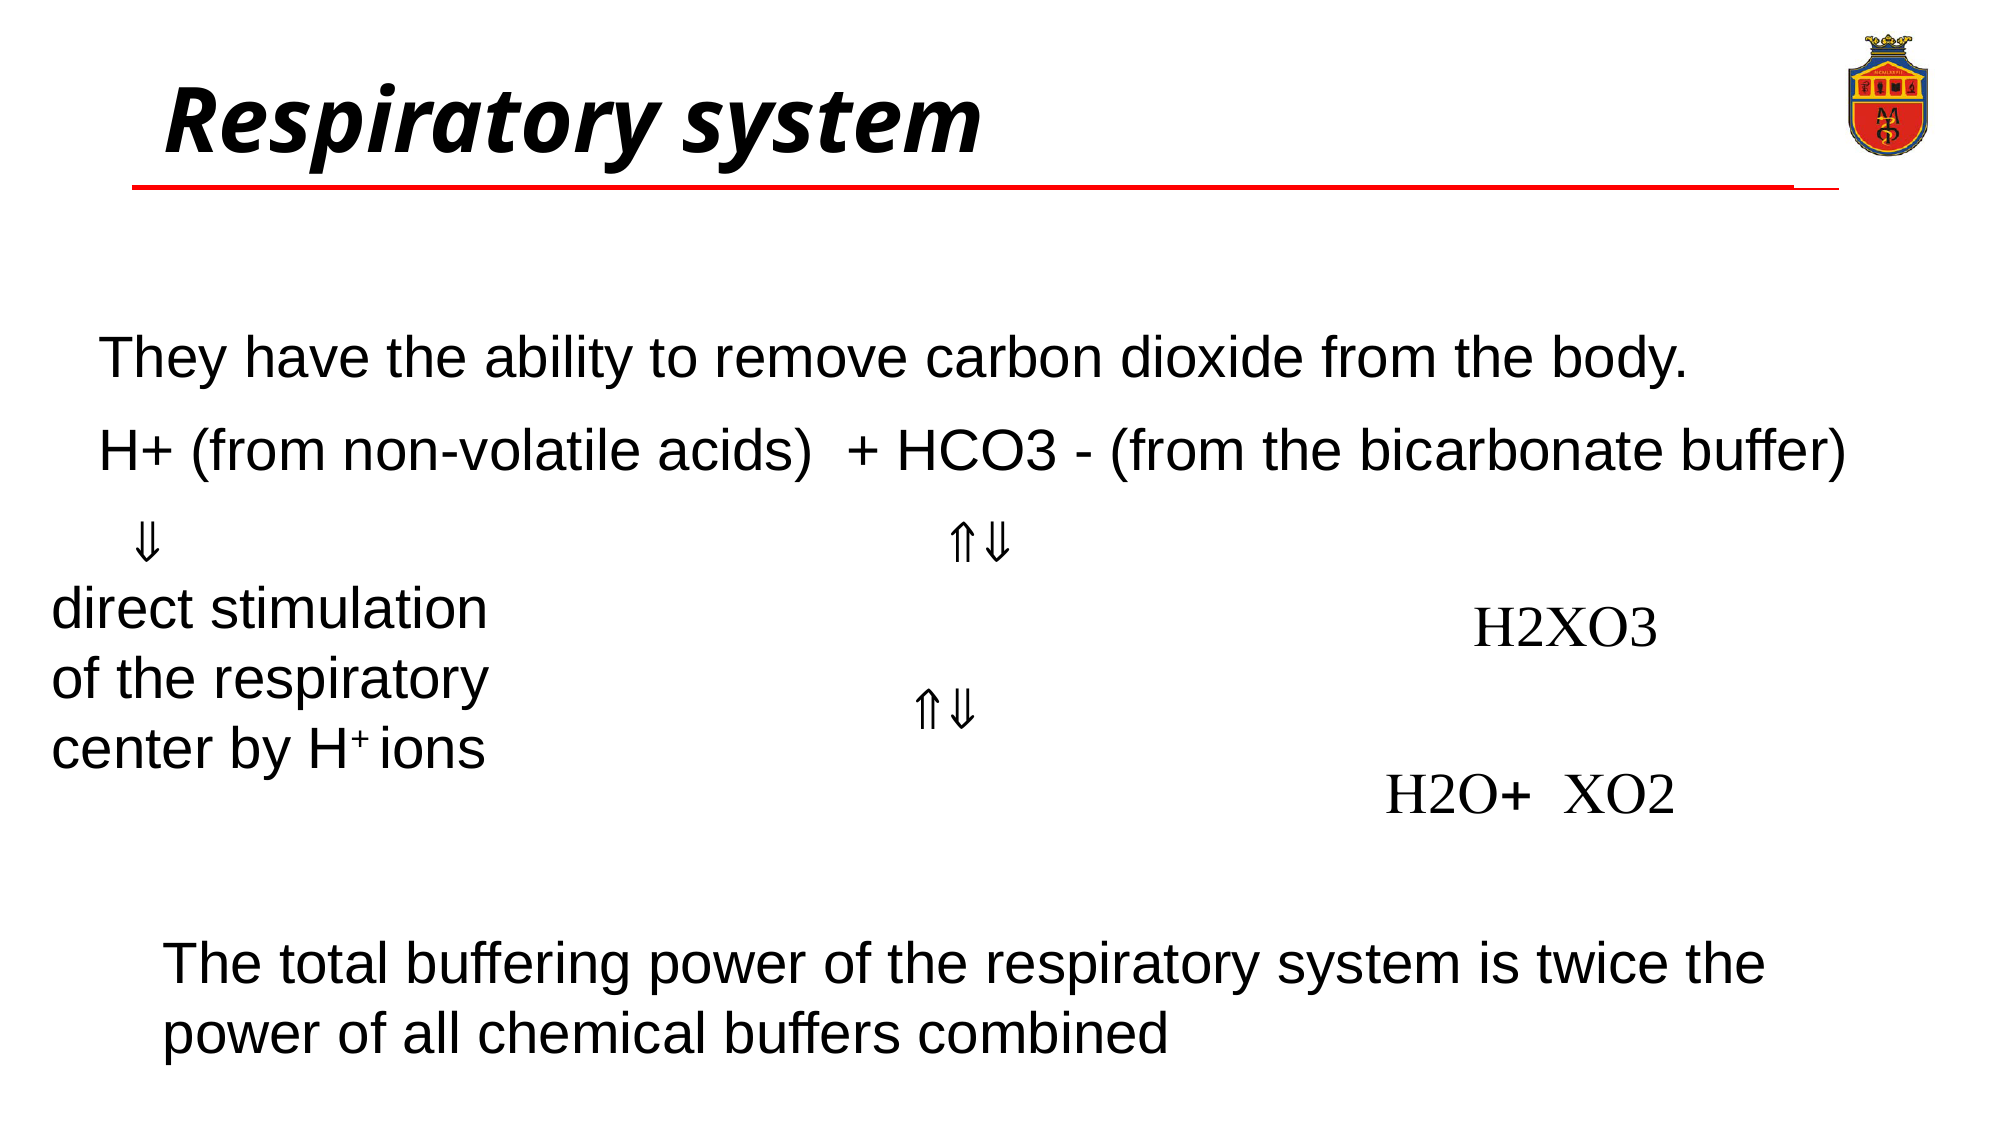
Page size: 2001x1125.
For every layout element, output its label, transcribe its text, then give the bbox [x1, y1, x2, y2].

list They have the ability to remove carbon dioxide from the body. H+ (from non-volatile acids) + HCO3 - (from the bicarbonate buffer)   H2CO3  H2O+ CO2 [83, 320, 1917, 1000]
text_box The total buffering power of the respiratory system is twice the power of all chemical buffers combined [147, 917, 1886, 1073]
picture [1794, 16, 1969, 189]
text_box direct stimulation of the respiratory center by H+ ions [36, 562, 531, 788]
title Respiratory system [148, 54, 1794, 180]
